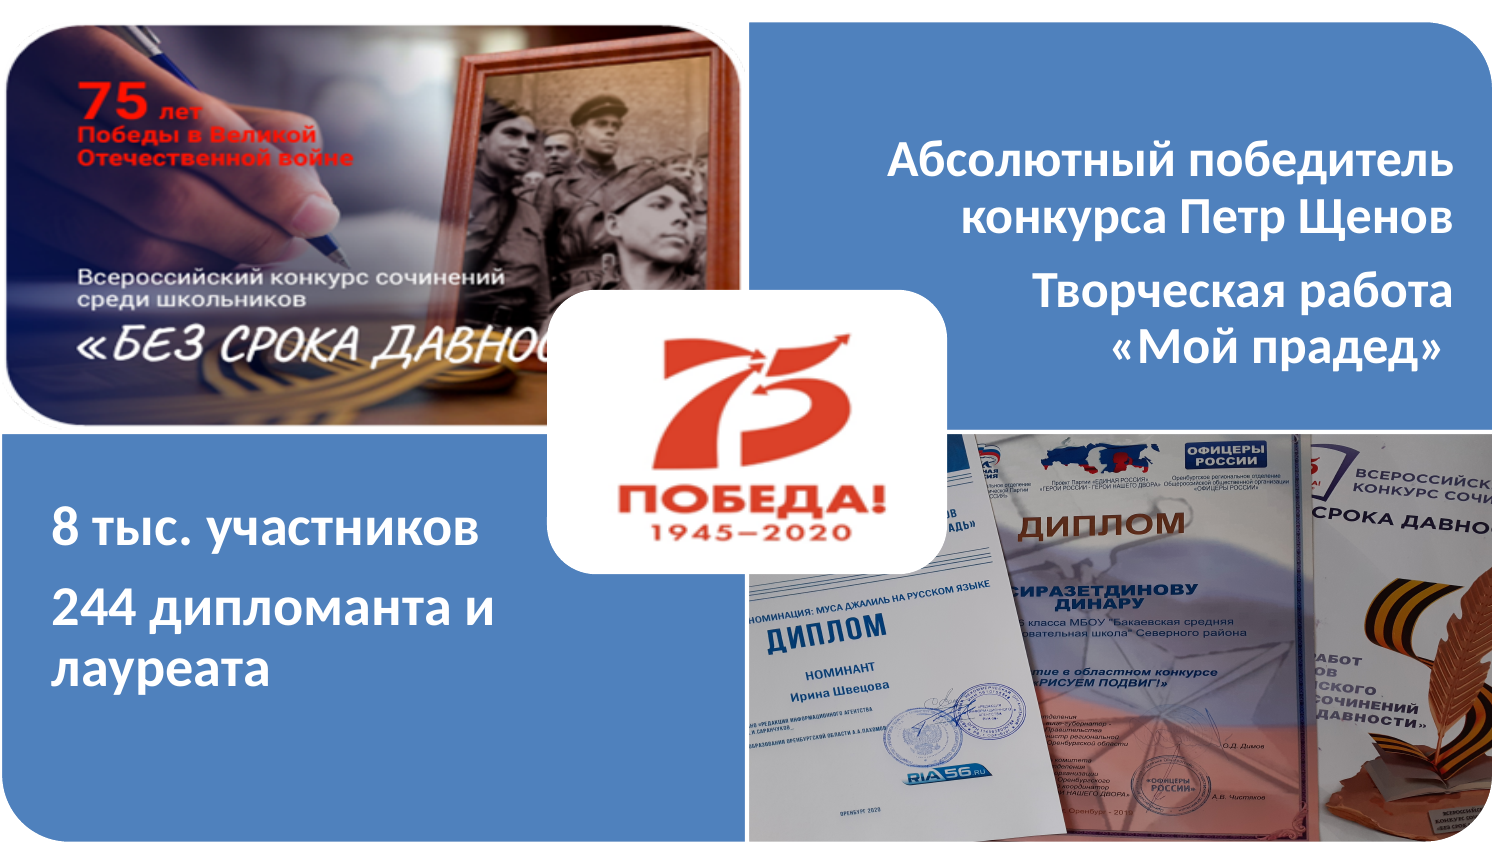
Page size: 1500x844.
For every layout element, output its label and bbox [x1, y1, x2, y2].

text_box [0, 19, 1495, 844]
